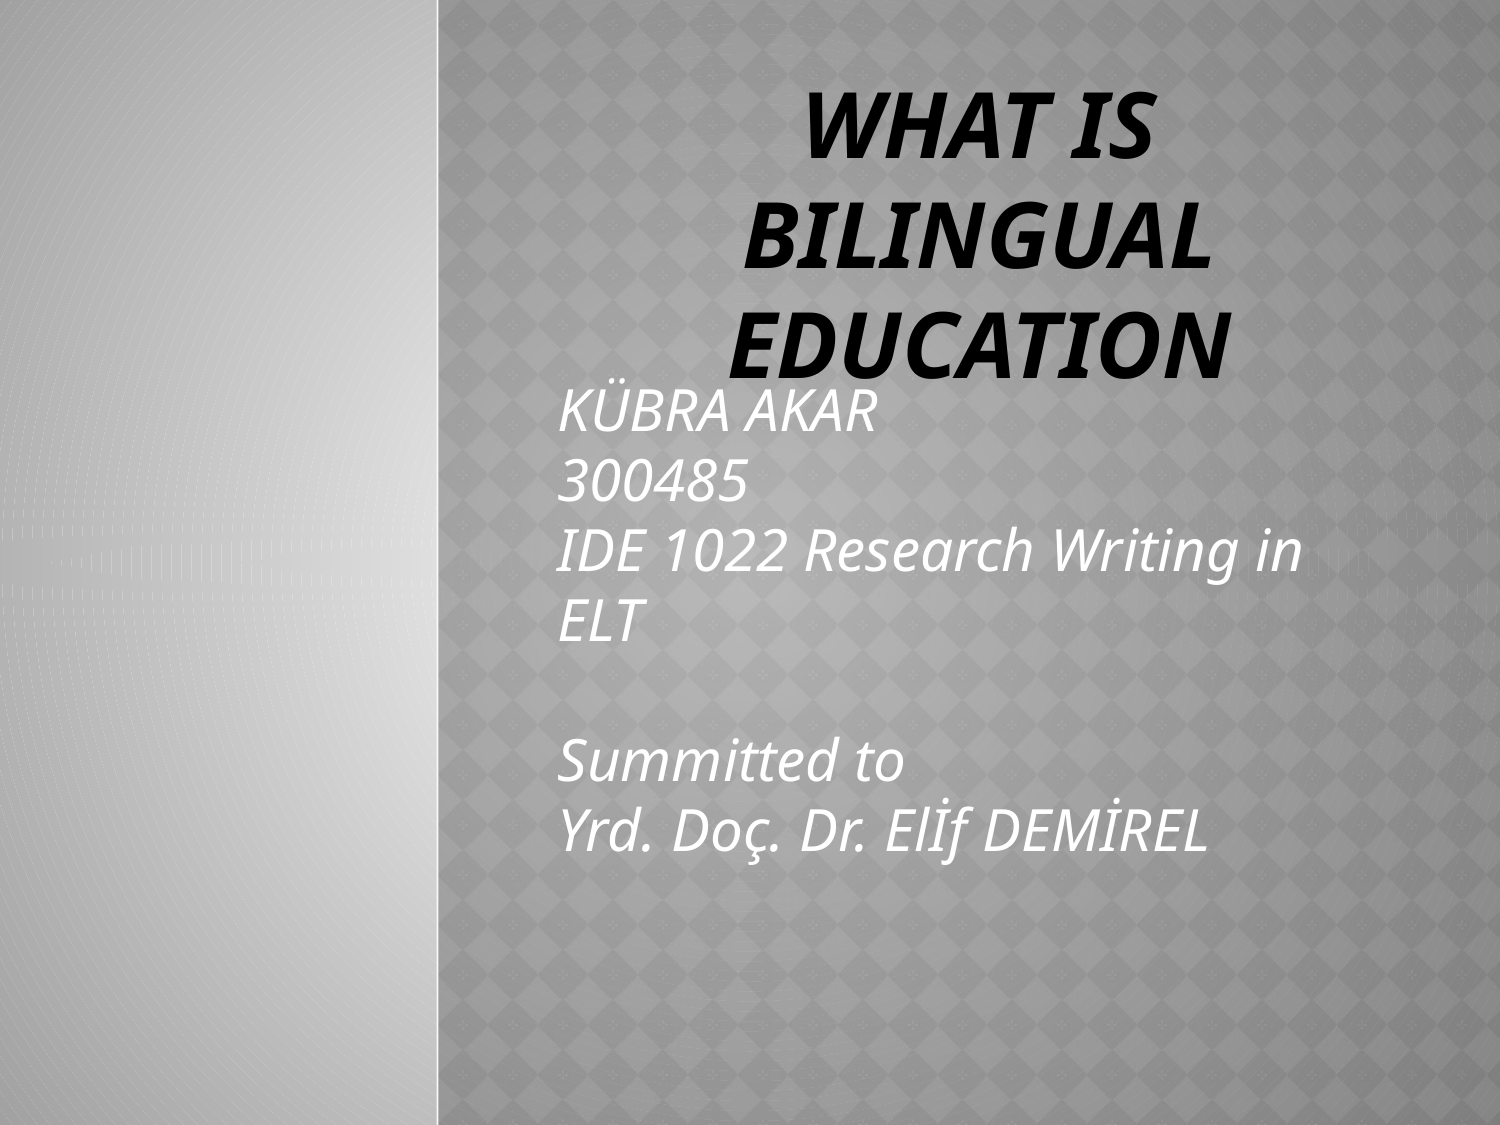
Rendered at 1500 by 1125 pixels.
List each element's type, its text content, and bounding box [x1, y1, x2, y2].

subtitle KÜBRA AKAR 300485 IDE 1022 Research Writing in ELT Summitted to Yrd. Doç. Dr. Elİf DEMİREL [550, 373, 1390, 762]
title WHAT IS BILINGUAL EDUCATION [561, 0, 1399, 398]
